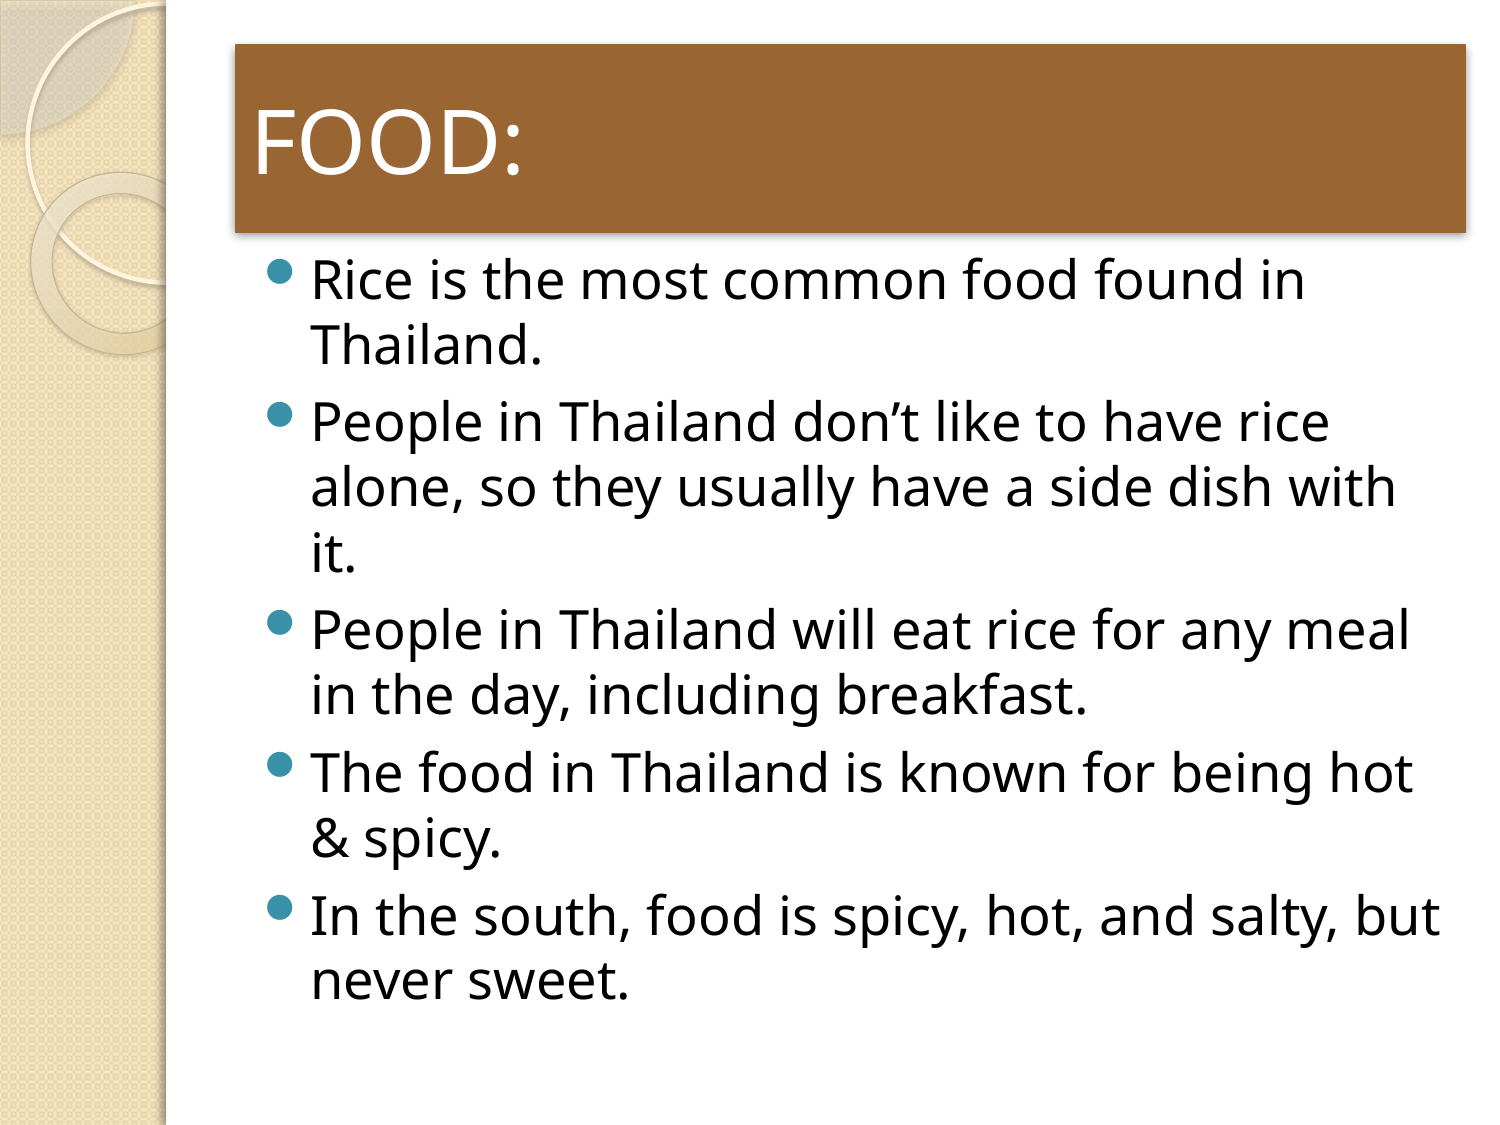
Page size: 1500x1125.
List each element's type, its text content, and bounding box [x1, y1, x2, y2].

list Rice is the most common food found in Thailand. People in Thailand don’t like to have rice alone, so they usually have a side dish with it. People in Thailand will eat rice for any meal in the day, including breakfast. The food in Thailand is known for being hot & spicy. In the south, food is spicy, hot, and salty, but never sweet. [235, 237, 1466, 1025]
title FOOD: [235, 44, 1466, 233]
